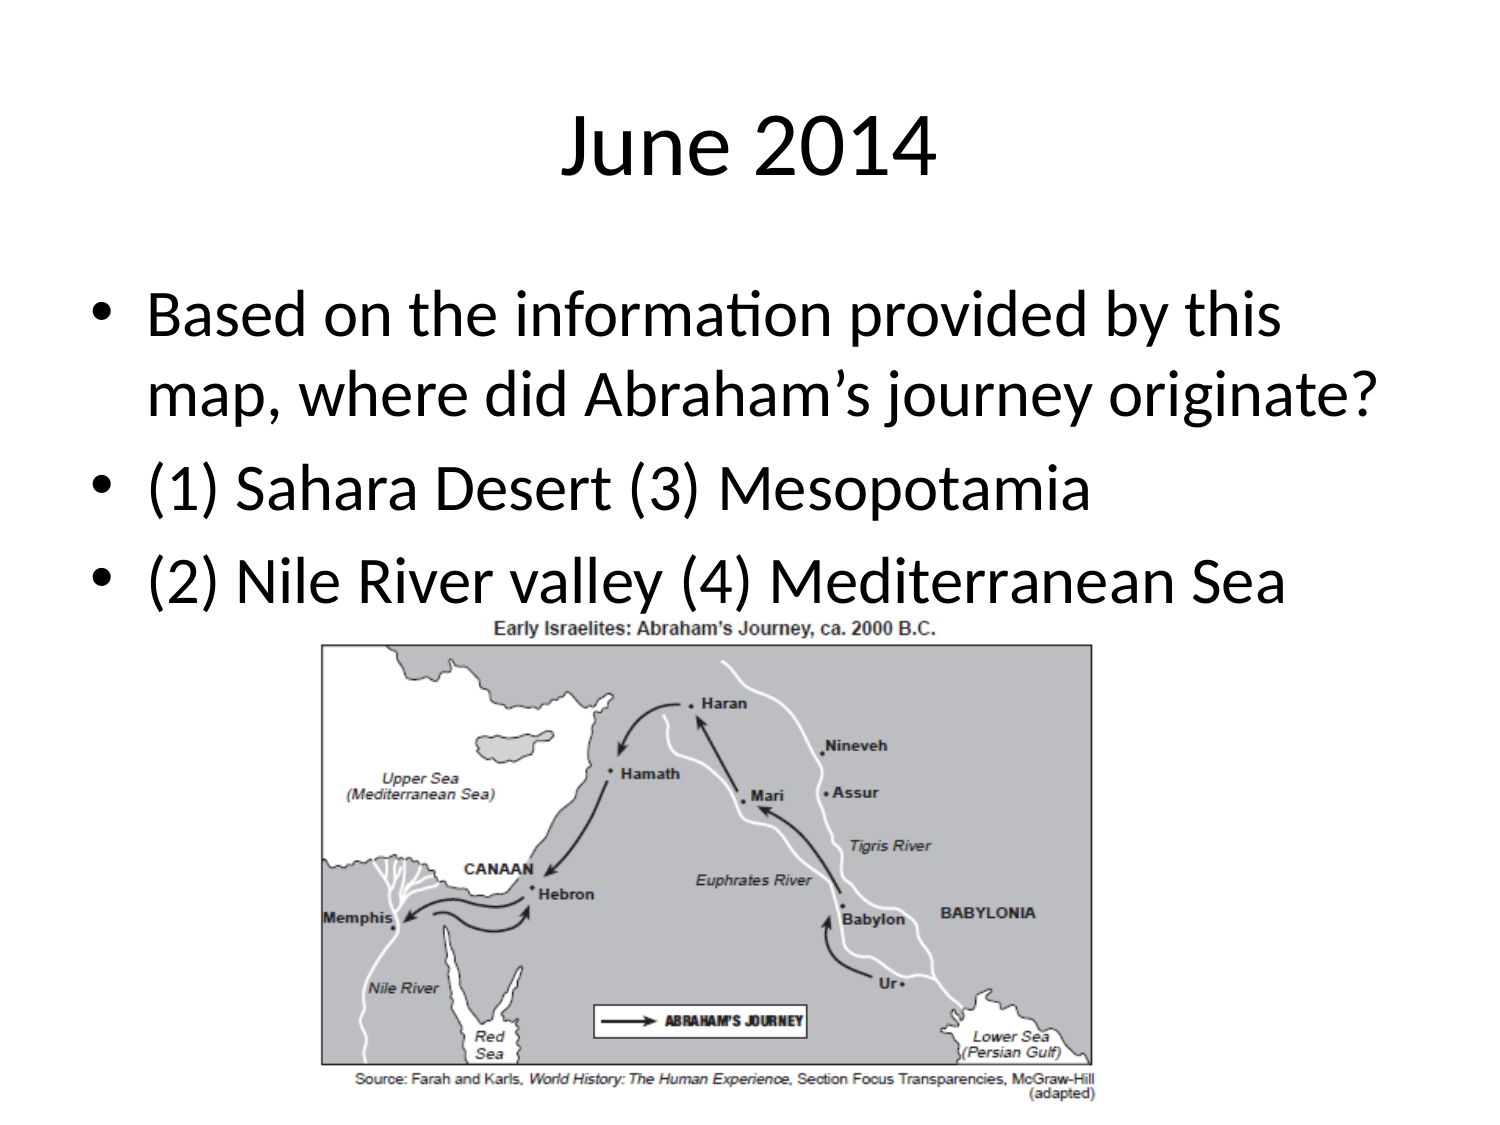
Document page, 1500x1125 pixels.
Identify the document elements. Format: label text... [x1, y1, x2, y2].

picture [287, 615, 1141, 1125]
list Based on the information provided by this map, where did Abraham’s journey originate? (1) Sahara Desert (3) Mesopotamia (2) Nile River valley (4) Mediterranean Sea [75, 262, 1425, 1005]
title June 2014 [75, 45, 1425, 233]
